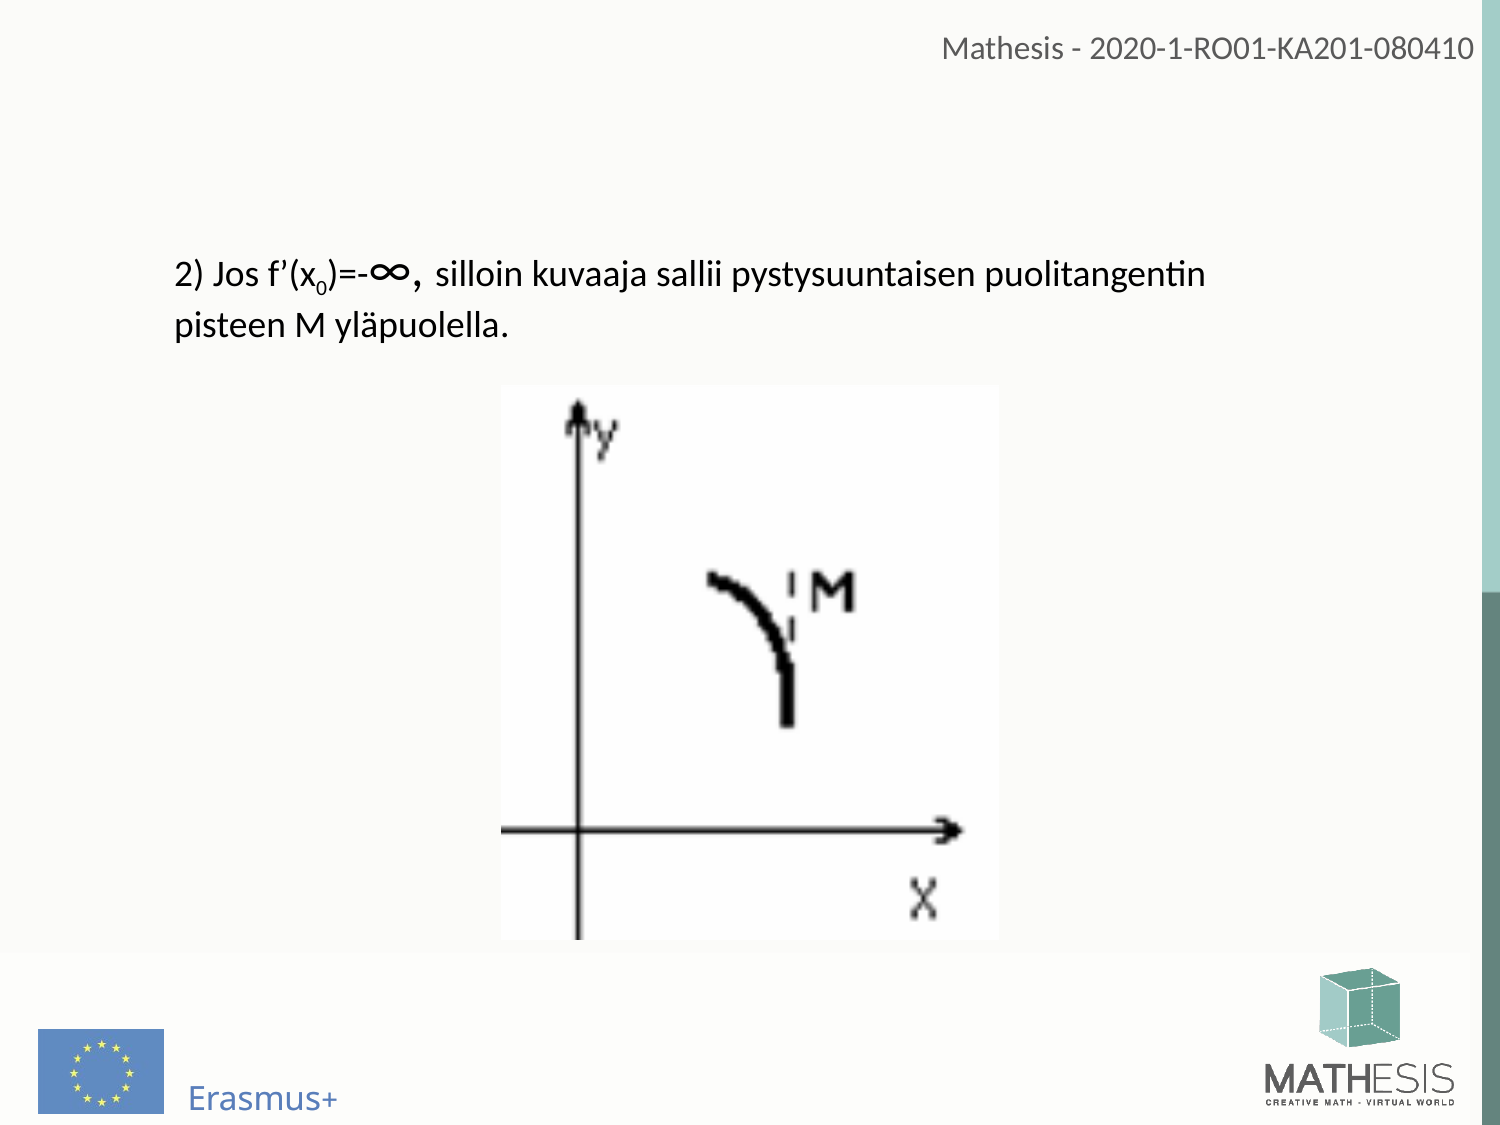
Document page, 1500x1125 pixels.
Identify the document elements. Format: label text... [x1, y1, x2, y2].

picture [501, 385, 999, 940]
text_box 2) Jos f’(x0)=-∞, silloin kuvaaja sallii pystysuuntaisen puolitangentin pisteen M yläpuolella. [159, 228, 1282, 352]
